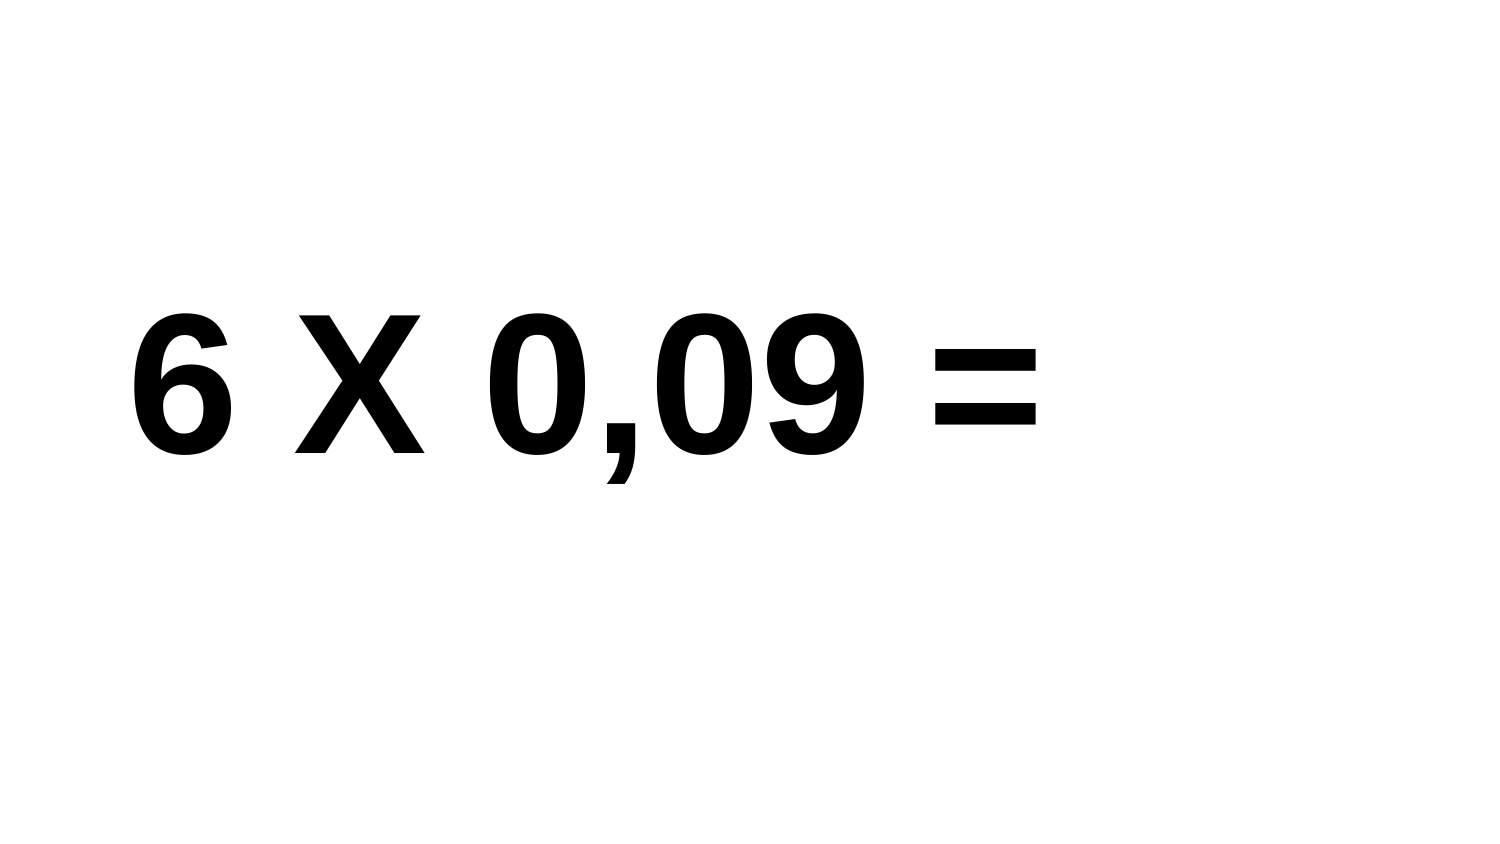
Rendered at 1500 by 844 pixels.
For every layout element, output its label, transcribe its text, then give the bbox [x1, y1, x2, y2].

text_box 6 X 0,09 = [112, 318, 1388, 509]
